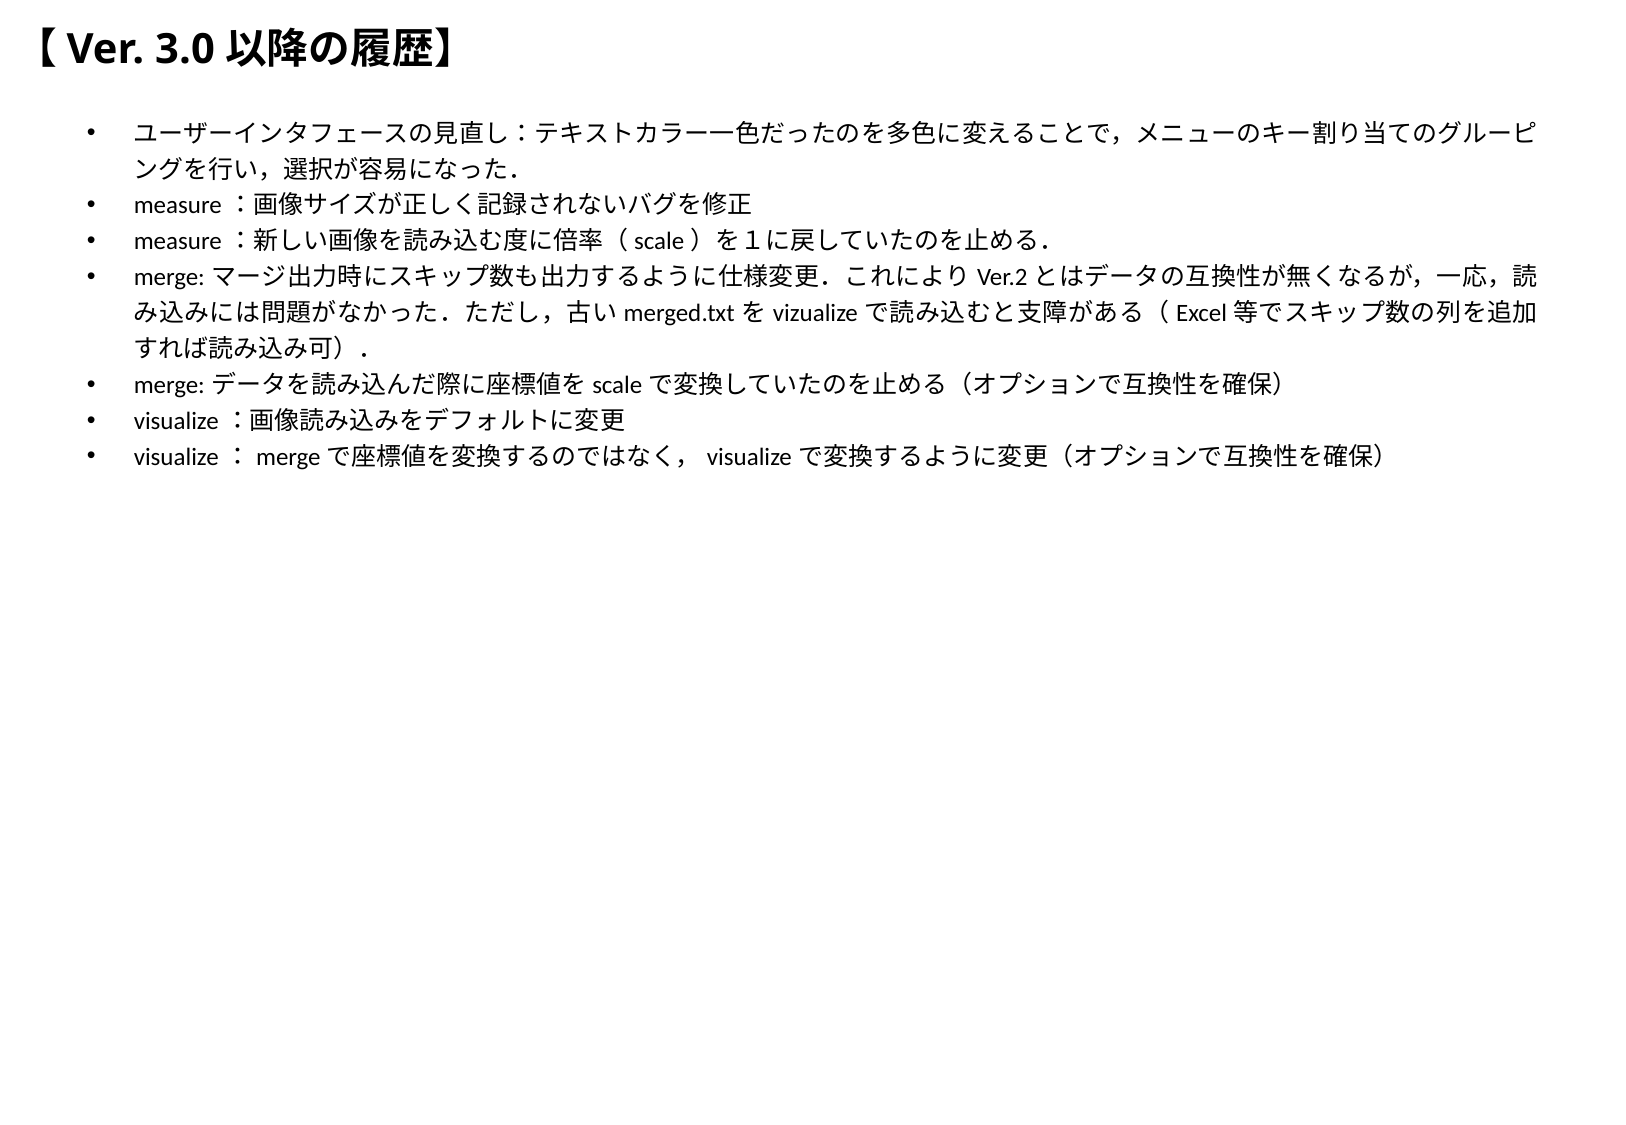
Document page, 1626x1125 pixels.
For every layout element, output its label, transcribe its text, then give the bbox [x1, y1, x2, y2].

title 【Ver. 3.0以降の履歴】 [0, 0, 1625, 101]
text_box ユーザーインタフェースの見直し：テキストカラー一色だったのを多色に変えることで，メニューのキー割り当てのグルーピングを行い，選択が容易になった． measure：画像サイズが正しく記録されないバグを修正 measure：新しい画像を読み込む度に倍率（scale）を１に戻していたのを止める． merge:マージ出力時にスキップ数も出力するように仕様変更．これによりVer.2とはデータの互換性が無くなるが，一応，読み込みには問題がなかった．ただし，古いmerged.txtをvizualizeで読み込むと支障がある（Excel等でスキップ数の列を追加すれば読み込み可）． merge:データを読み込んだ際に座標値をscaleで変換していたのを止める（オプションで互換性を確保） visualize：画像読み込みをデフォルトに変更 visualize：mergeで座標値を変換するのではなく，visualizeで変換するように変更（オプションで互換性を確保） [72, 103, 1553, 514]
